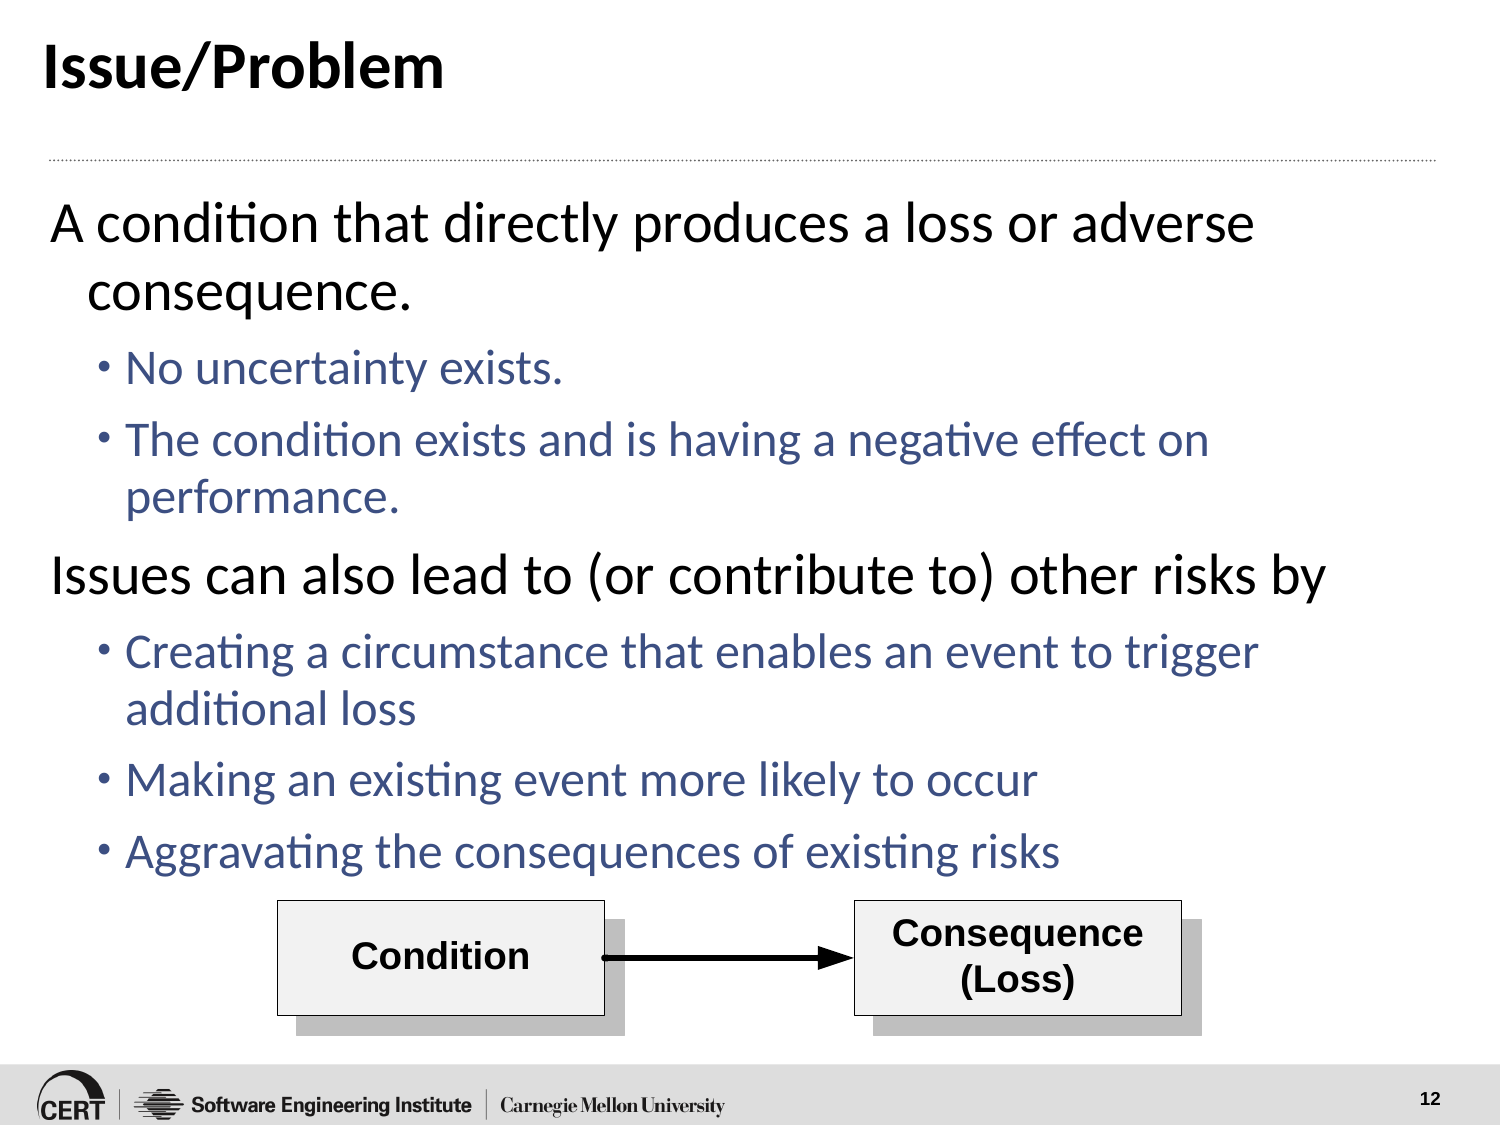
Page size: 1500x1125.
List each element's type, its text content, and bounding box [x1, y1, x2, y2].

list A condition that directly produces a loss or adverse consequence. No uncertainty exists. The condition exists and is having a negative effect on performance. Issues can also lead to (or contribute to) other risks by Creating a circumstance that enables an event to trigger additional loss Making an existing event more likely to occur Aggravating the consequences of existing risks [49, 187, 1438, 1001]
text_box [273, 897, 1204, 1038]
title Issue/Problem [42, 37, 1434, 155]
picture [37, 1069, 725, 1122]
